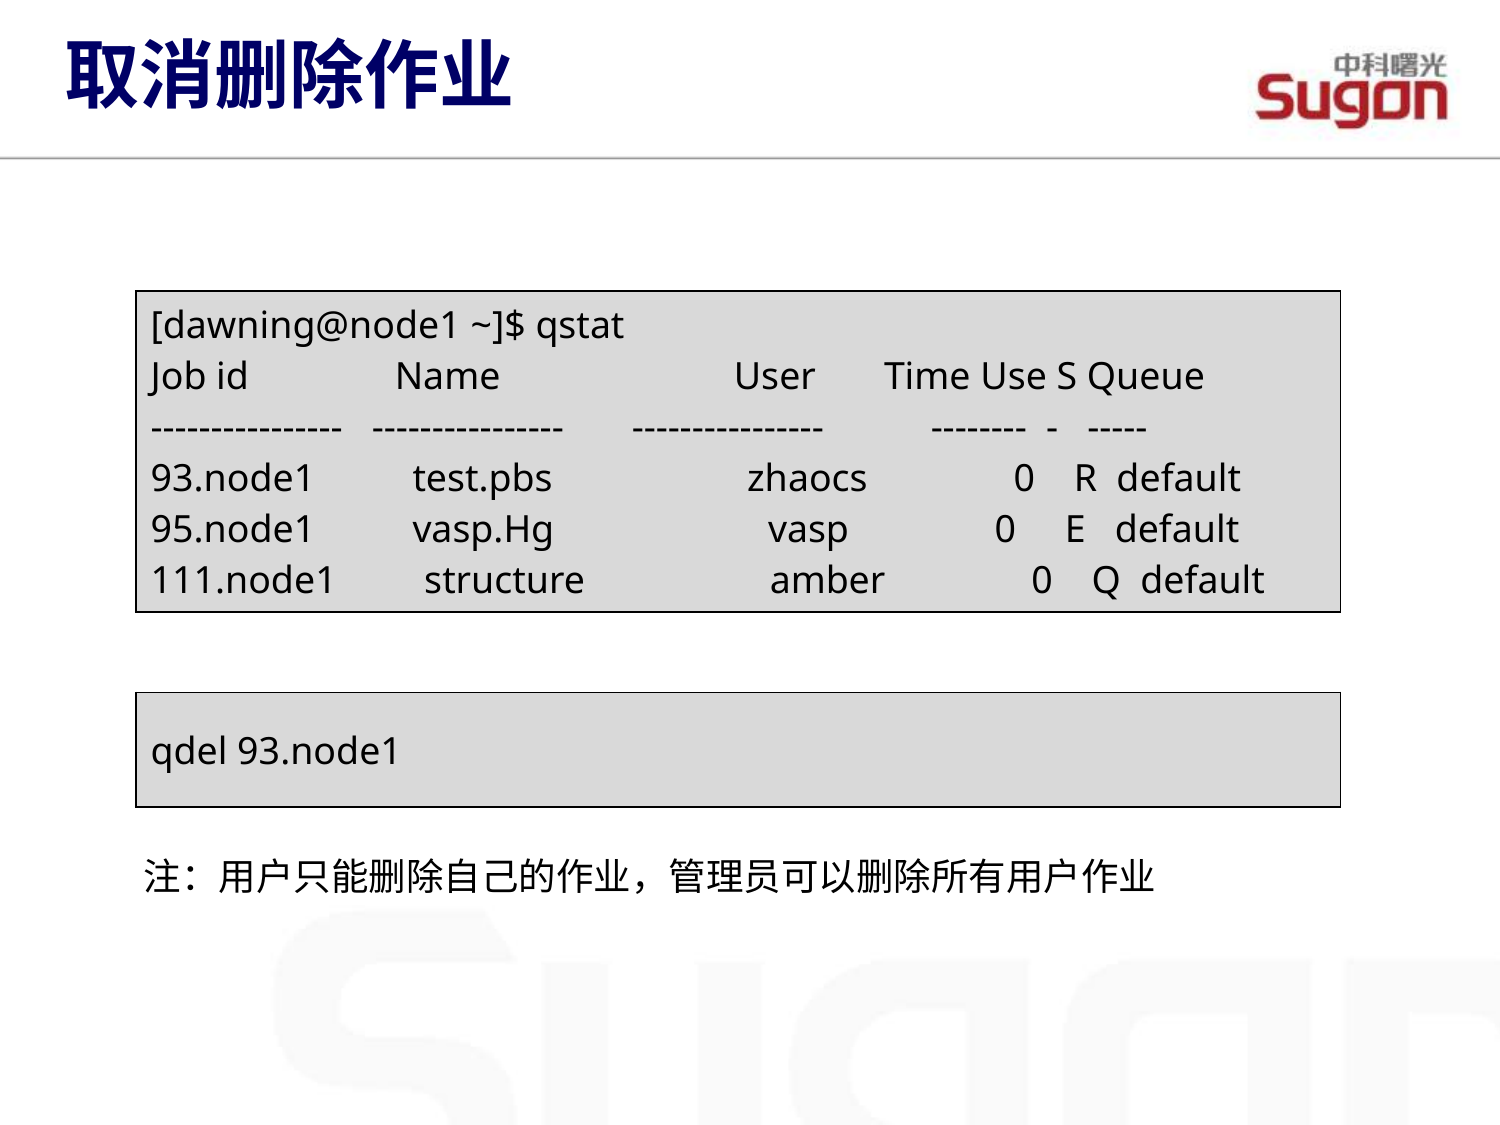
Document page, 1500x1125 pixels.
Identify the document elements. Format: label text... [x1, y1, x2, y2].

table_header [dawning@node1 ~]$ qstat Job id Name User Time Use S Queue ---------------- ---------------- ---------------- -------- - ----- 93.node1 test.pbs zhaocs 0 R default 95.node1 vasp.Hg vasp 0 E default 111.node1 structure amber 0 Q default [137, 292, 1340, 611]
picture [0, 0, 1500, 1125]
table_header qdel 93.node1 [137, 693, 1340, 806]
text_box 取消删除作业 [49, 18, 1400, 126]
text_box 注：用户只能删除自己的作业，管理员可以删除所有用户作业 [129, 846, 1172, 906]
